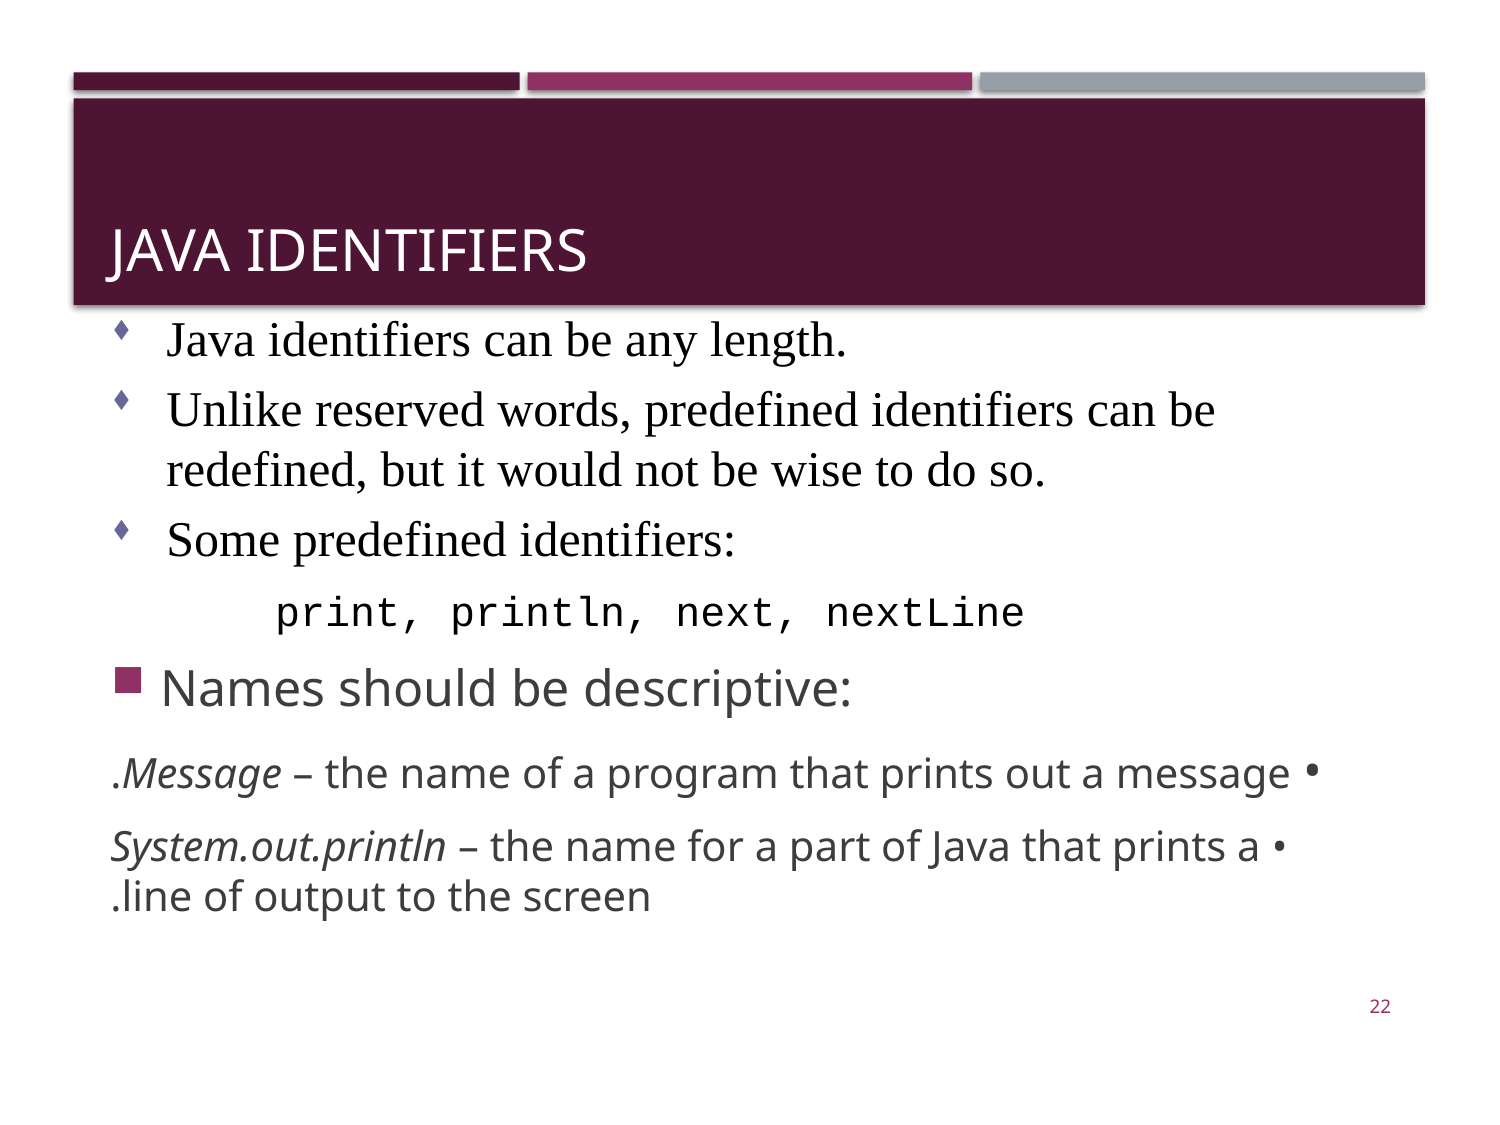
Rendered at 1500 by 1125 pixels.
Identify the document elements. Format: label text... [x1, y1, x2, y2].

text_box Java identifiers can be any length. Unlike reserved words, predefined identifiers can be redefined, but it would not be wise to do so. Some predefined identifiers: print, println, next, nextLine [95, 298, 1408, 587]
list Names should be descriptive: • Message – the name of a program that prints out a message. • System.out.println – the name for a part of Java that prints a line of output to the screen. [95, 664, 1458, 1065]
title Java Identifiers [95, 112, 1406, 291]
